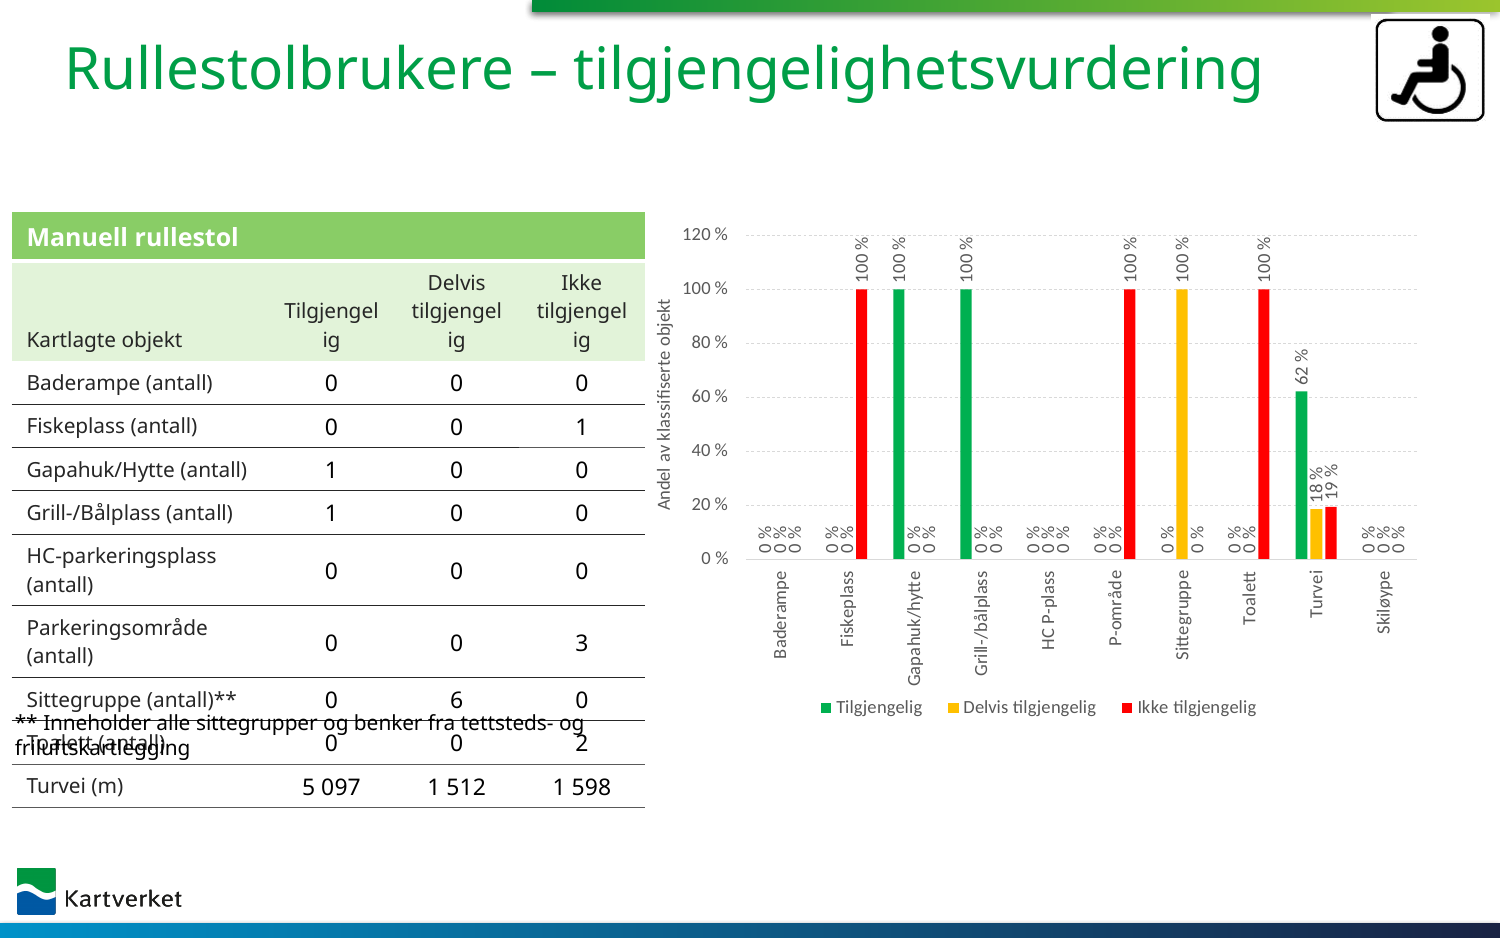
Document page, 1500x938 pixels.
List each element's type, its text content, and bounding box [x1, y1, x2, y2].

picture [643, 218, 1427, 728]
table_cell 6 [394, 678, 519, 702]
table_cell 0 [394, 448, 519, 490]
table_cell Ikke tilgjengelig [519, 263, 638, 361]
table_cell 0 [519, 448, 638, 490]
table_cell 0 [269, 535, 394, 605]
table_cell Kartlagte objekt [12, 263, 269, 361]
table_cell Turvei (m) [12, 768, 269, 807]
table_cell Parkeringsområde (antall) [12, 606, 269, 677]
table_cell 0 [394, 535, 519, 605]
table_cell 0 [394, 361, 519, 404]
text_box ** Inneholder alle sittegrupper og benker fra tettsteds- og friluftskartlegging [0, 702, 745, 768]
table_cell 0 [394, 606, 519, 677]
table_cell 0 [269, 606, 394, 677]
table_cell Tilgjengelig [269, 263, 394, 361]
table_cell 1 [269, 491, 394, 534]
table_cell Delvis tilgjengelig [394, 263, 519, 361]
table_cell Gapahuk/Hytte (antall) [12, 448, 269, 490]
table_cell 0 [519, 361, 638, 404]
table_cell 0 [519, 491, 638, 534]
table_cell Sittegruppe (antall)** [12, 678, 269, 702]
table_cell 1 [519, 405, 638, 447]
table_cell 1 [269, 448, 394, 490]
table_cell 5 097 [269, 768, 394, 807]
table_cell 0 [519, 535, 638, 605]
table_cell 0 [394, 491, 519, 534]
picture [1371, 13, 1491, 127]
table_header Manuell rullestol [12, 212, 645, 259]
table_cell Fiskeplass (antall) [12, 405, 269, 447]
table_cell 1 512 [394, 768, 519, 807]
table_cell 0 [269, 678, 394, 702]
table_cell Baderampe (antall) [12, 361, 269, 404]
table_cell 0 [519, 678, 638, 702]
table_cell 3 [519, 606, 638, 677]
table_cell Grill-/Bålplass (antall) [12, 491, 269, 534]
table_cell 0 [269, 405, 394, 447]
text_box Rullestolbrukere – tilgjengelighetsvurdering [49, 12, 1372, 109]
table_cell 0 [269, 361, 394, 404]
table_cell 1 598 [519, 768, 645, 807]
table_cell 0 [394, 405, 519, 447]
table_cell HC-parkeringsplass (antall) [12, 535, 269, 605]
